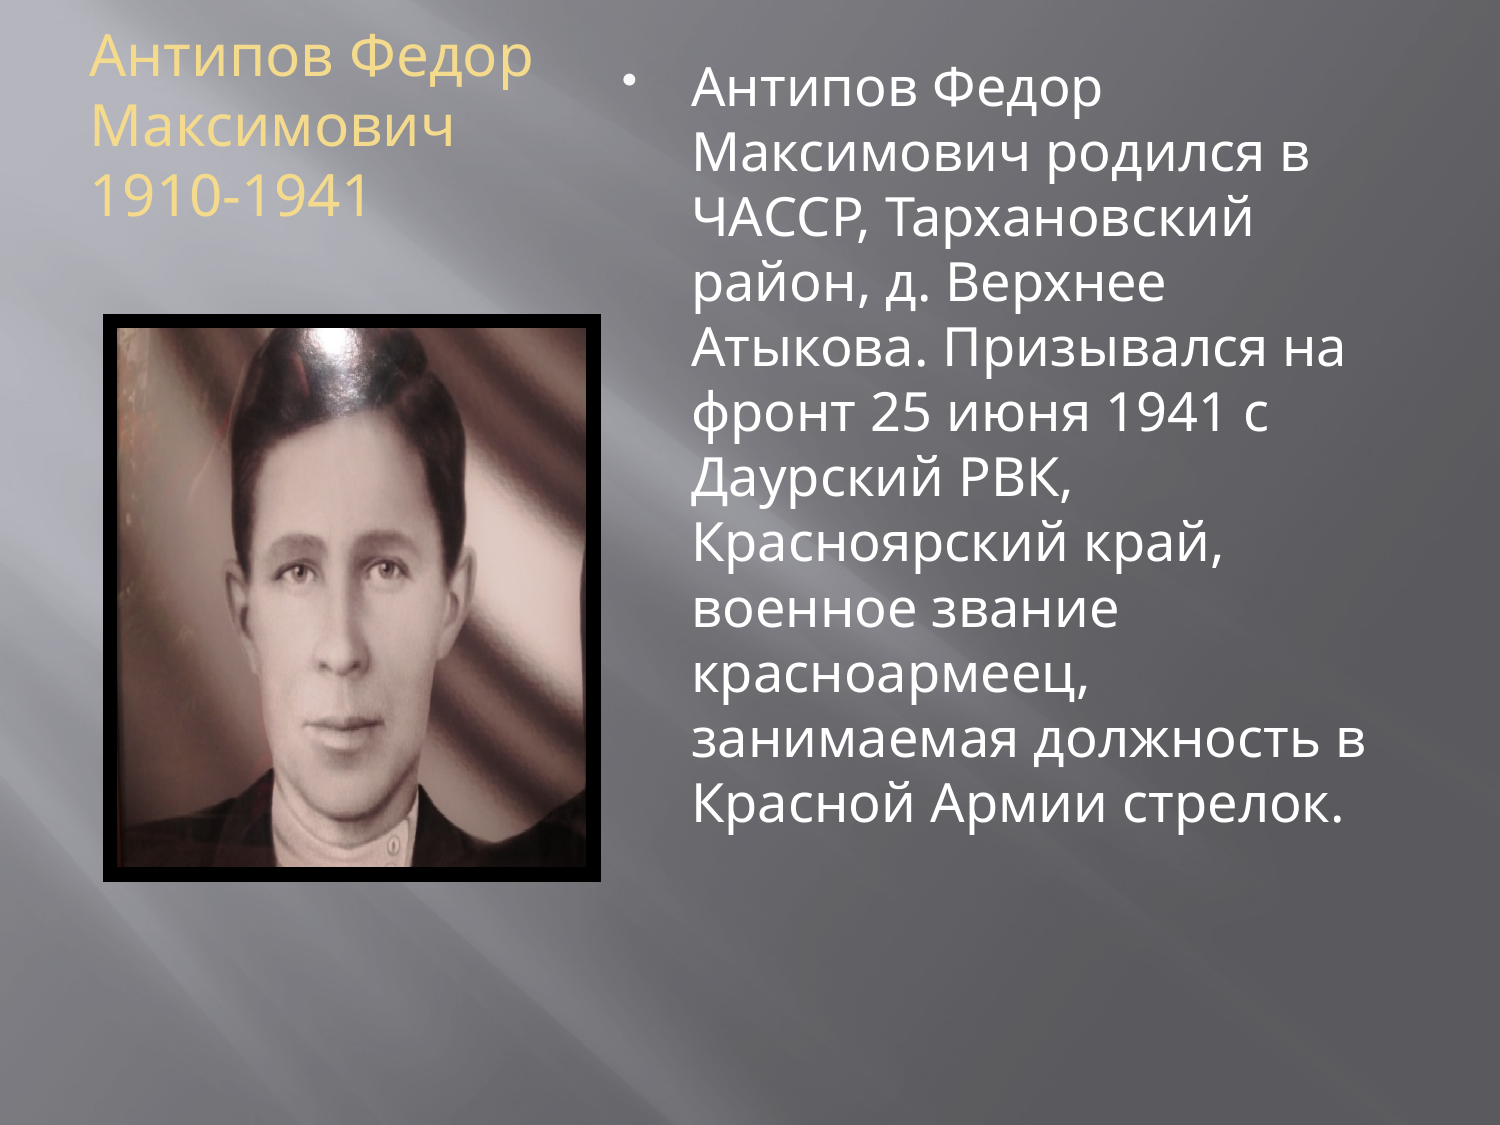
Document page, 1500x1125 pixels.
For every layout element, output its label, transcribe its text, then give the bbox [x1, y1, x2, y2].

title Антипов Федор Максимович 1910-1941 [75, 44, 569, 236]
list Антипов Федор Максимович родился в ЧАССР, Тархановский район, д. Верхнее Атыкова. Призывался на фронт 25 июня 1941 с Даурский РВК, Красноярский край, военное звание красноармеец, занимаемая должность в Красной Армии стрелок. [586, 44, 1425, 1005]
picture [116, 327, 587, 868]
